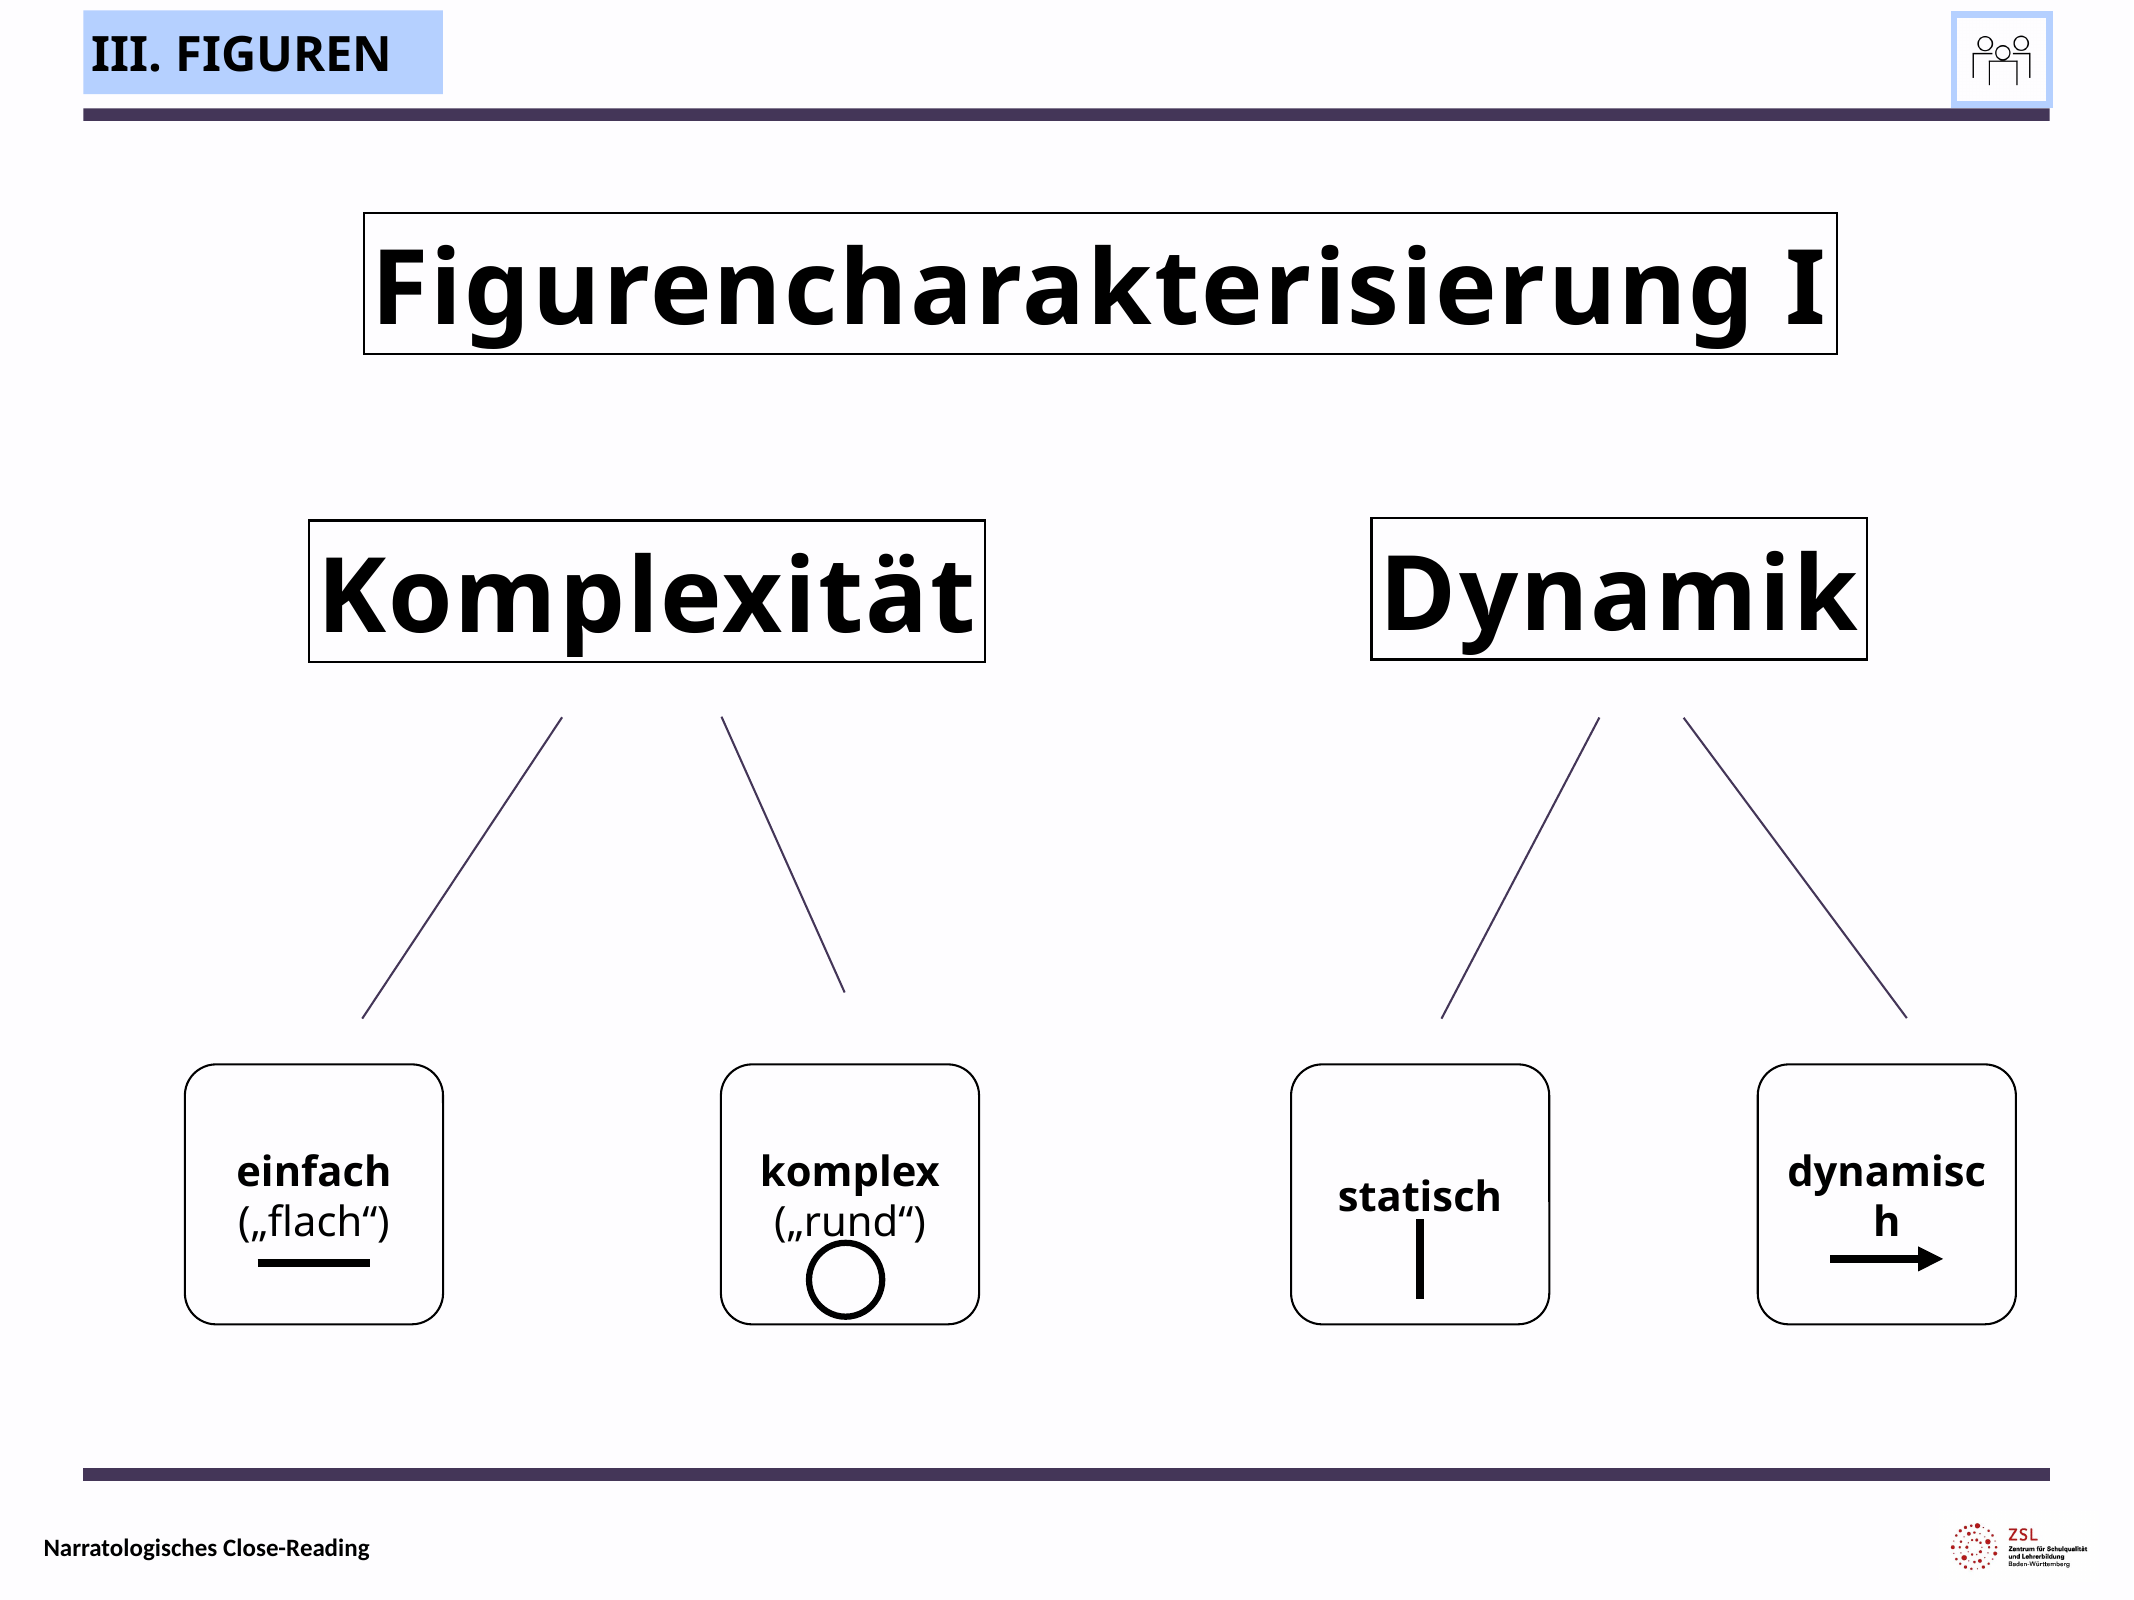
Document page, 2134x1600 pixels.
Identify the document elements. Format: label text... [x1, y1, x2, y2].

text_box [1830, 1252, 1944, 1266]
picture [1938, 1510, 2099, 1582]
text_box Dynamik [1371, 517, 1868, 660]
text_box [808, 1242, 883, 1317]
text_box Narratologisches Close-Reading [35, 1522, 379, 1570]
text_box komplex („rund“) [720, 1064, 980, 1325]
text_box statisch [1291, 1064, 1550, 1325]
text_box III. FIGUREN [83, 10, 443, 95]
text_box einfach („flach“) [184, 1064, 444, 1325]
text_box Komplexität [309, 520, 986, 663]
picture [1956, 17, 2047, 102]
text_box dynamisch [1757, 1064, 2016, 1325]
text_box Figurencharakterisierung I [363, 212, 1838, 355]
